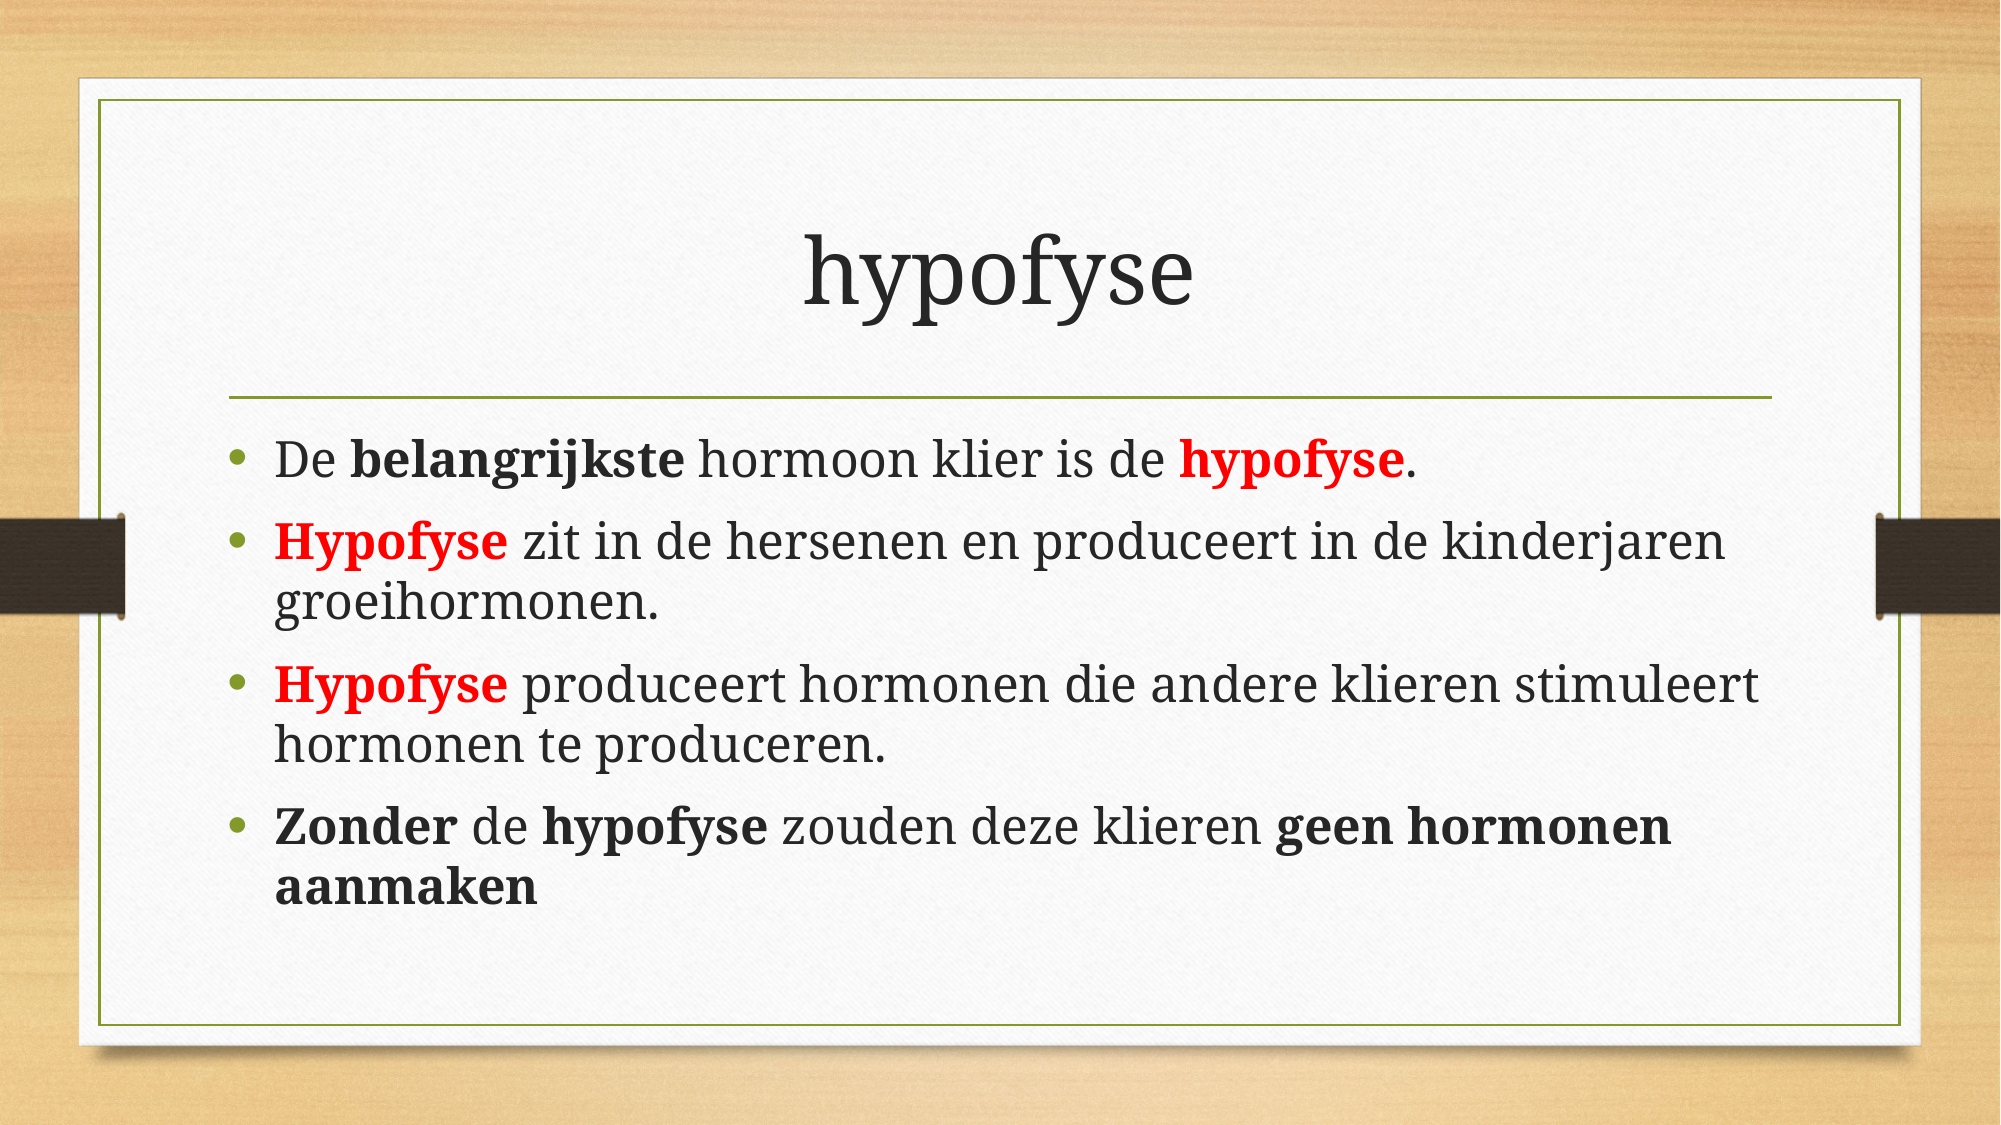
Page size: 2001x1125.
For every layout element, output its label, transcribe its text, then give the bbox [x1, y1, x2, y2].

picture [0, 0, 2001, 1125]
title hypofyse [212, 161, 1788, 375]
list De belangrijkste hormoon klier is de hypofyse. Hypofyse zit in de hersenen en produceert in de kinderjaren groeihormonen. Hypofyse produceert hormonen die andere klieren stimuleert hormonen te produceren. Zonder de hypofyse zouden deze klieren geen hormonen aanmaken [212, 419, 1788, 964]
